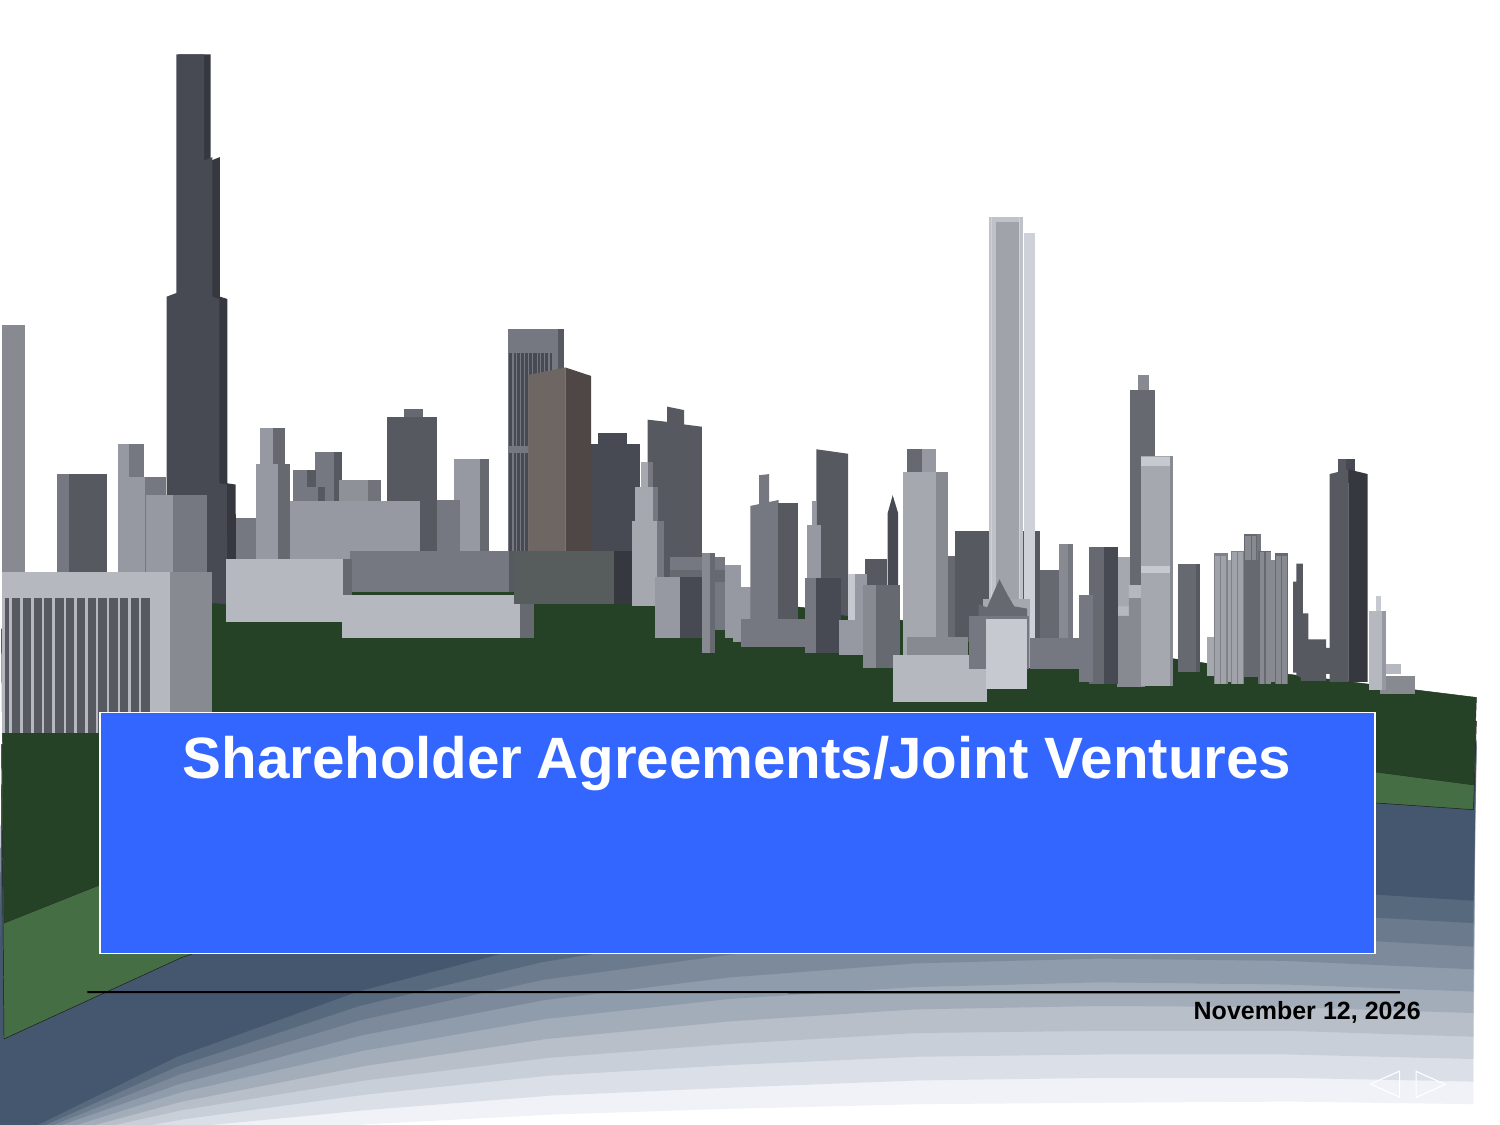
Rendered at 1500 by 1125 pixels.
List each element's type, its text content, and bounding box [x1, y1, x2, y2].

title Shareholder Agreements/Joint Ventures [99, 712, 1376, 954]
